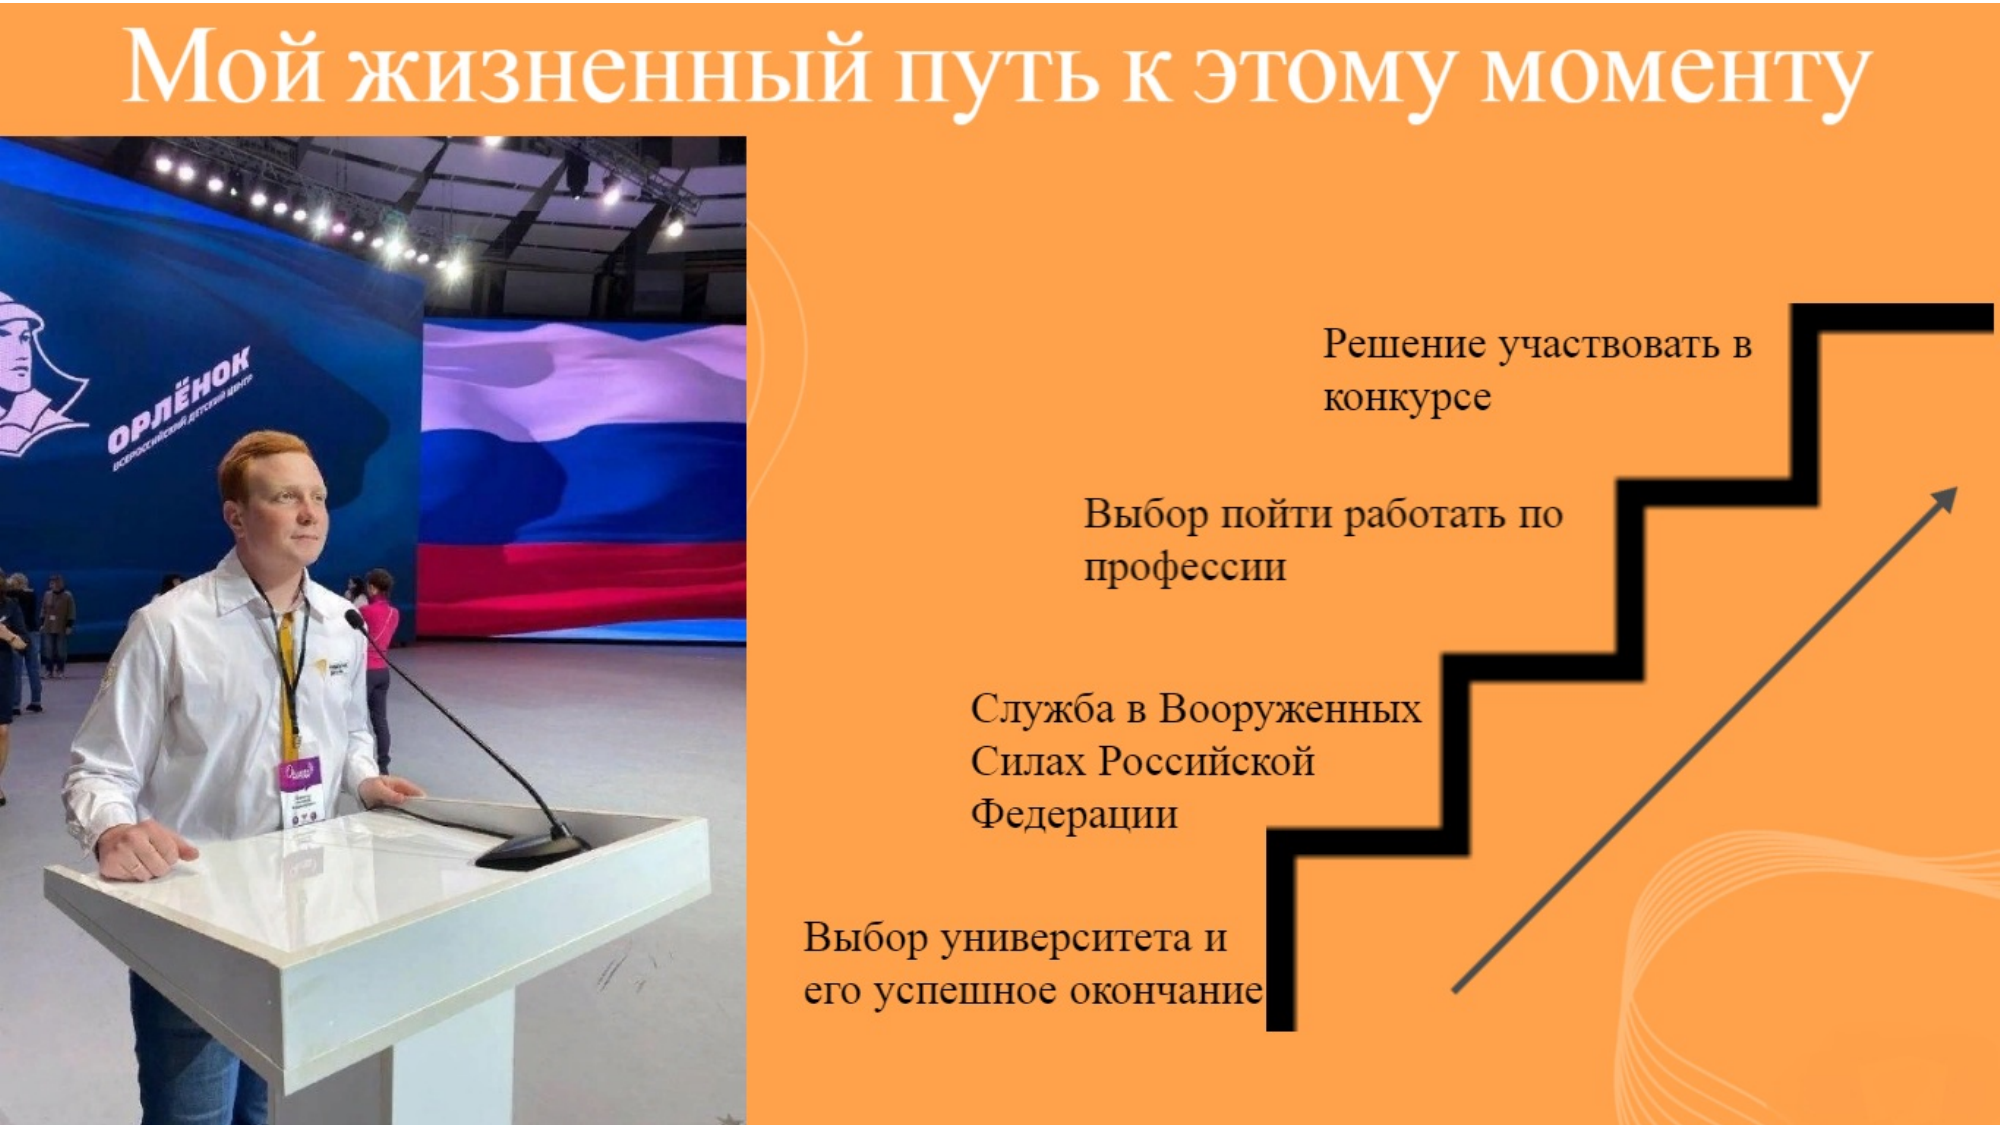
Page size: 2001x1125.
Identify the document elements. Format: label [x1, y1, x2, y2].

list [0, 3, 2000, 1125]
